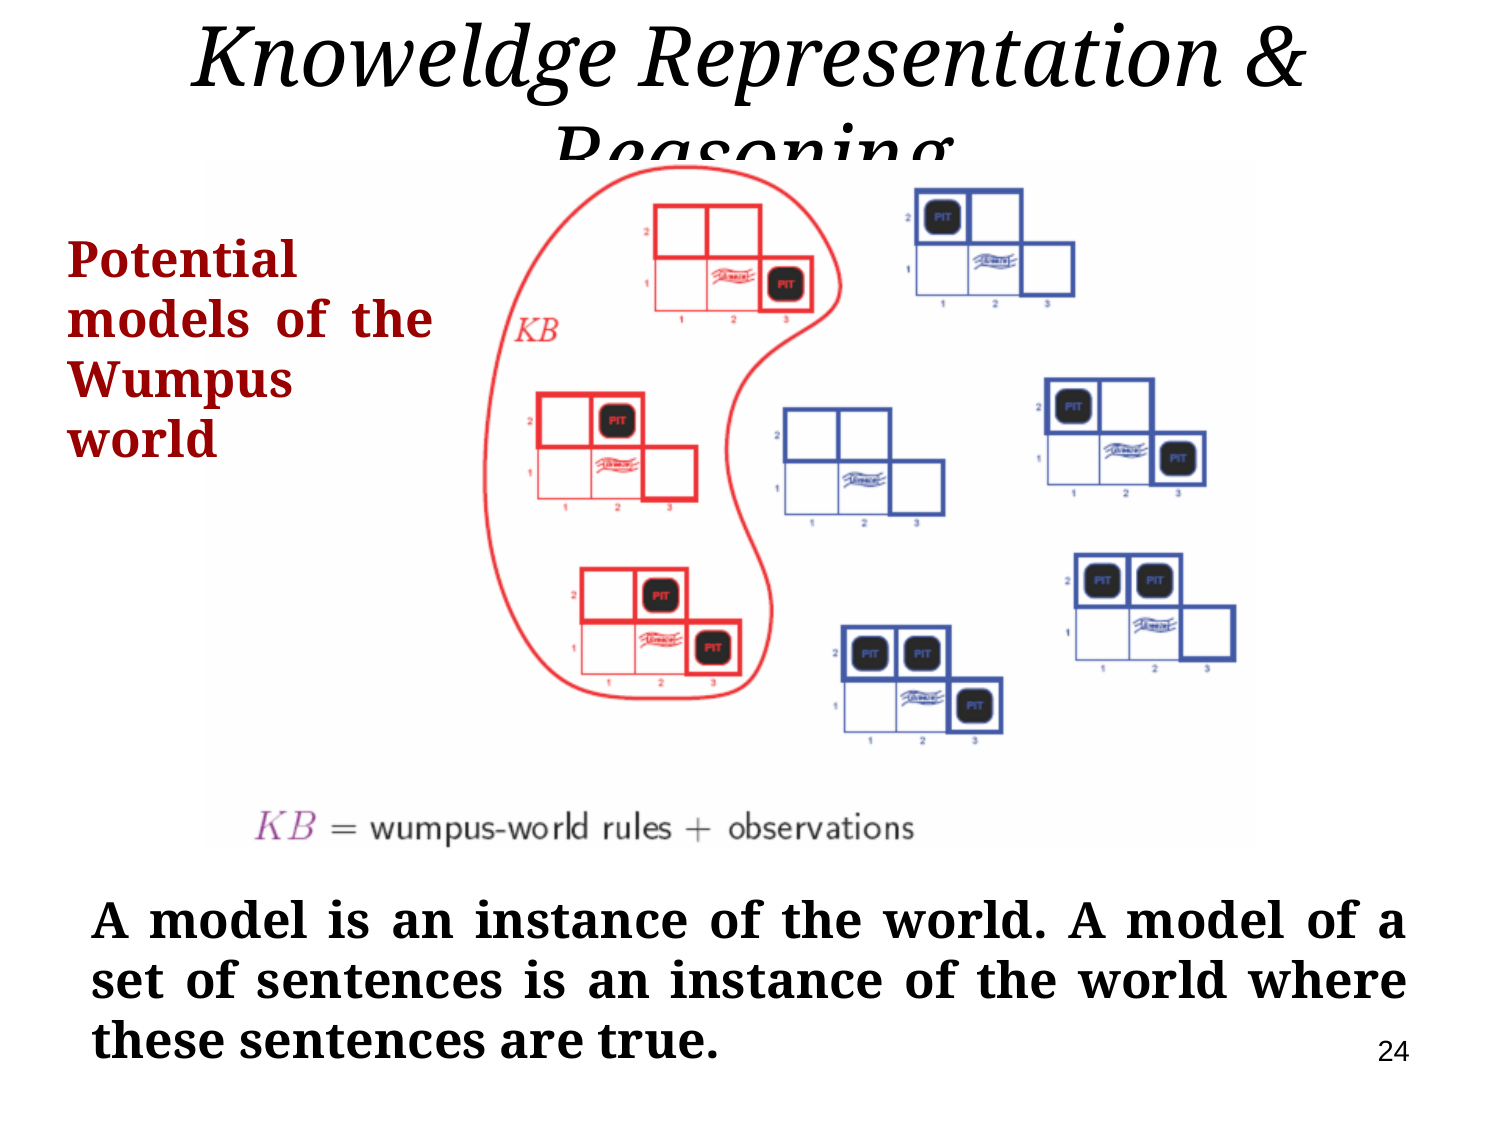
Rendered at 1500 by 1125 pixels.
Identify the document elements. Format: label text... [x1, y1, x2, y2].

text_box Potential models of the Wumpus world [53, 219, 201, 535]
picture [206, 160, 1257, 849]
slide_number 24 [1074, 1024, 1426, 1103]
list [52, 184, 1404, 1018]
title Knoweldge Representation & Reasoning [74, 44, 1426, 162]
text_box A model is an instance of the world. A model of a set of sentences is an instance of the world where these sentences are true. [76, 881, 1424, 1077]
